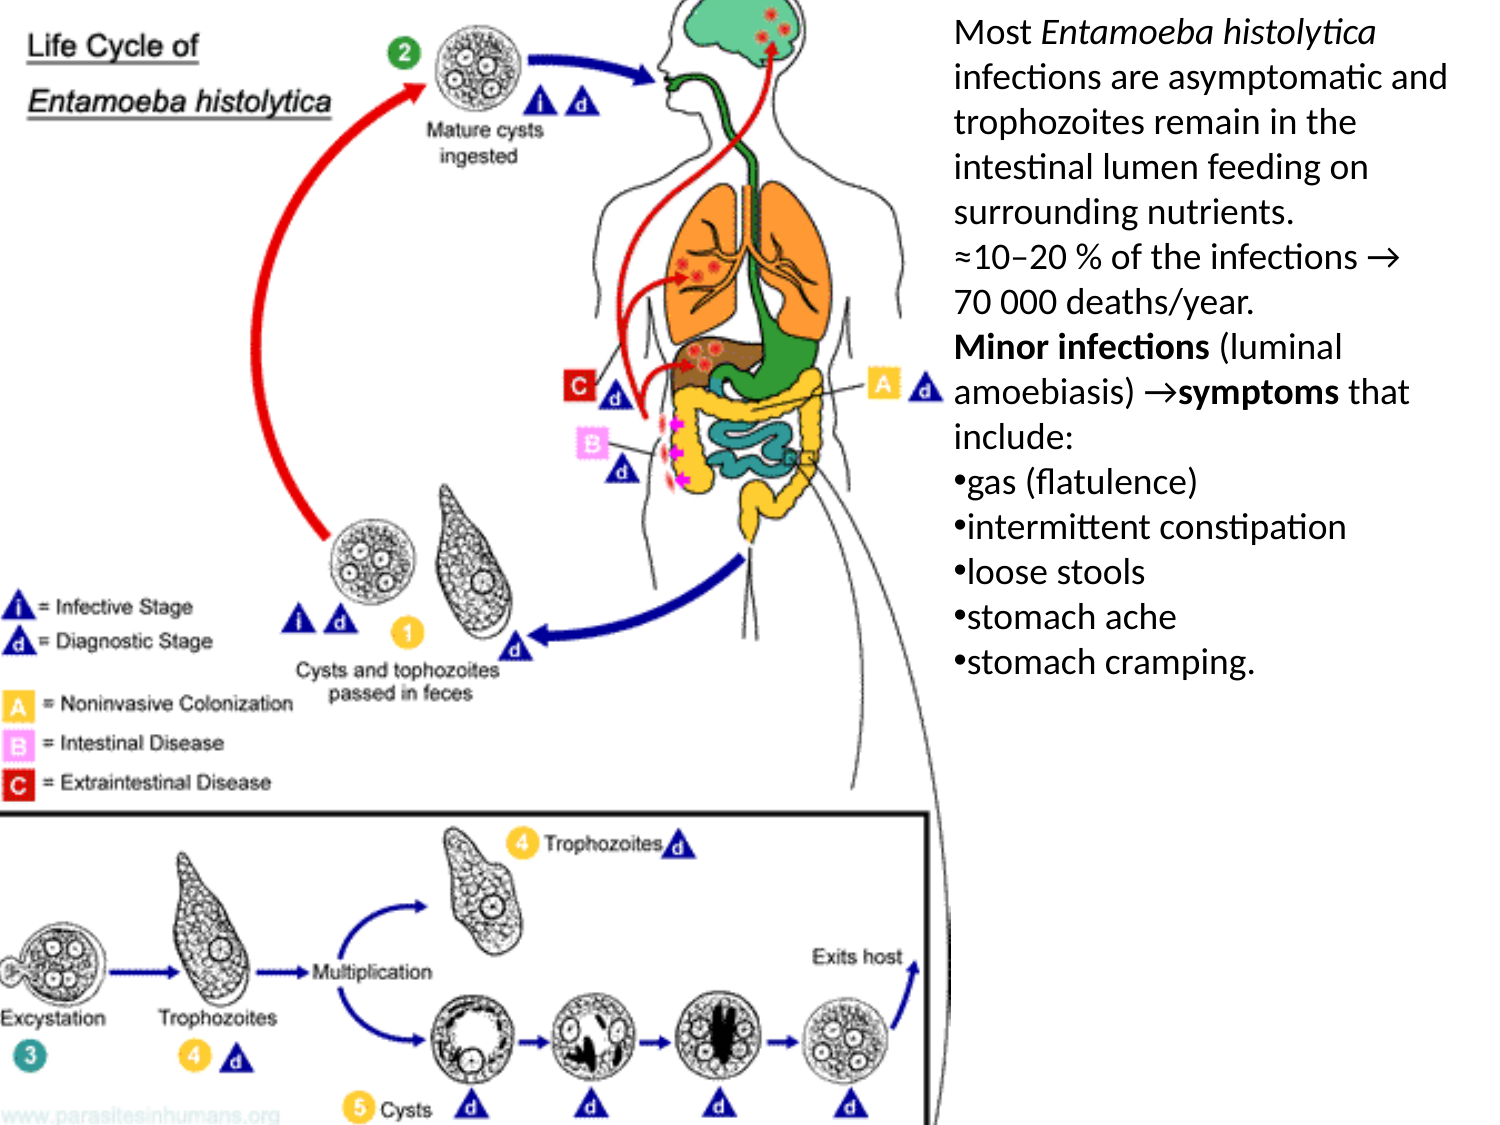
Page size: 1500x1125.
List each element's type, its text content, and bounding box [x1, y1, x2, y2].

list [0, 0, 951, 1125]
text_box Most Entamoeba histolytica infections are asymptomatic and trophozoites remain in the intestinal lumen feeding on surrounding nutrients. ≈10–20 % of the infections → 70 000 deaths/year. Minor infections (luminal amoebiasis) →symptoms that include: gas (flatulence) intermittent constipation loose stools stomach ache stomach cramping. [952, 0, 1500, 690]
